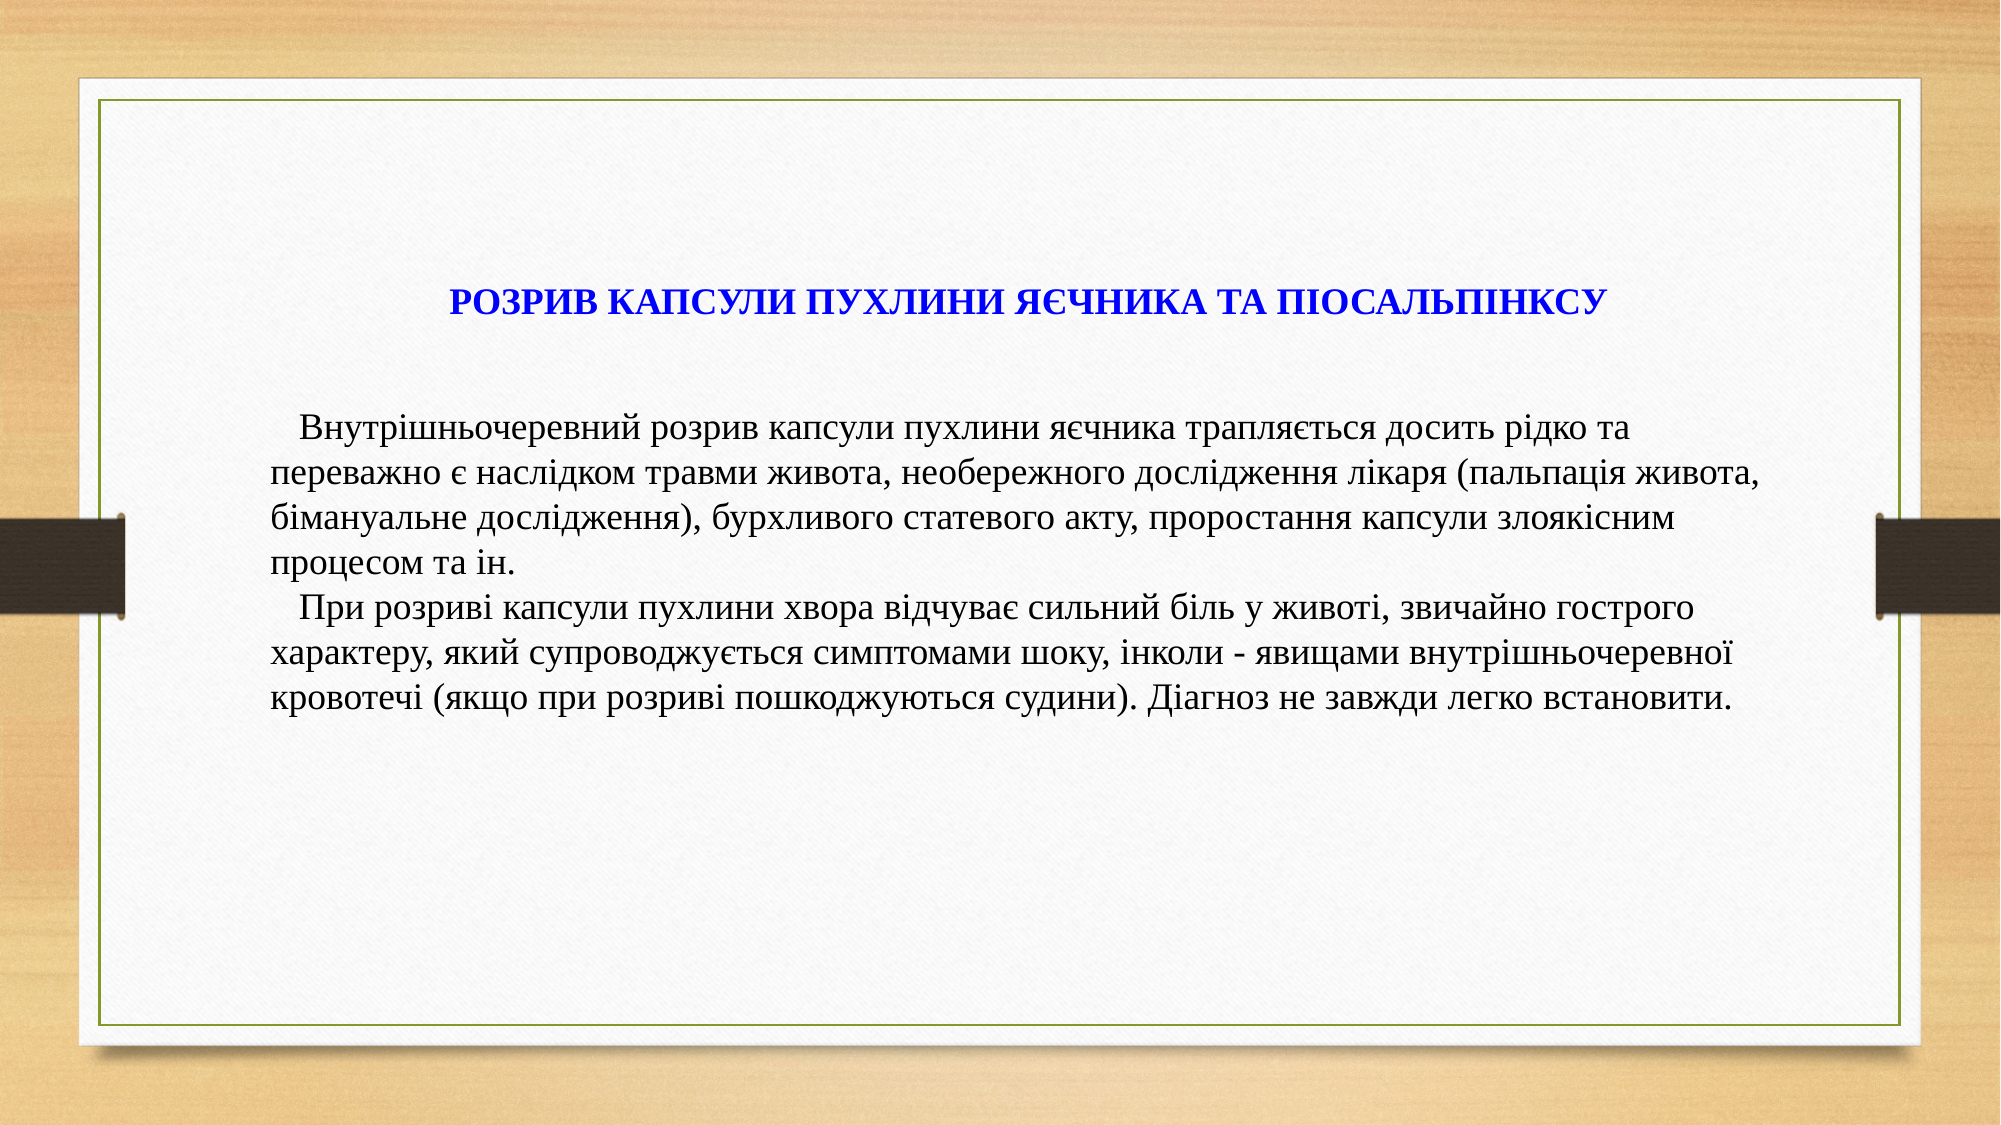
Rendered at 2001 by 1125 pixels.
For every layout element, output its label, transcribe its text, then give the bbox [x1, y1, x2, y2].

picture [0, 0, 2001, 1125]
text_box РОЗРИВ КАПСУЛИ ПУХЛИНИ ЯЄЧНИКА ТА ПІОСАЛЬПІНКСУ Внутрішньочеревний розрив капсули пухлини яєчника трапляється досить рідко та переважно є наслідком травми живота, необережного дослідження лікаря (пальпація живота, бімануальне дослідження), бурхливого статевого акту, проростання капсули злоякісним процесом та ін. При розриві капсули пухлини хвора відчуває сильний біль у животі, звичайно гострого характеру, який супроводжується симптомами шоку, інколи - явищами внутрішньочеревної кровотечі (якщо при розриві пошкоджуються судини). Діагноз не завжди легко встановити. [255, 269, 1803, 725]
